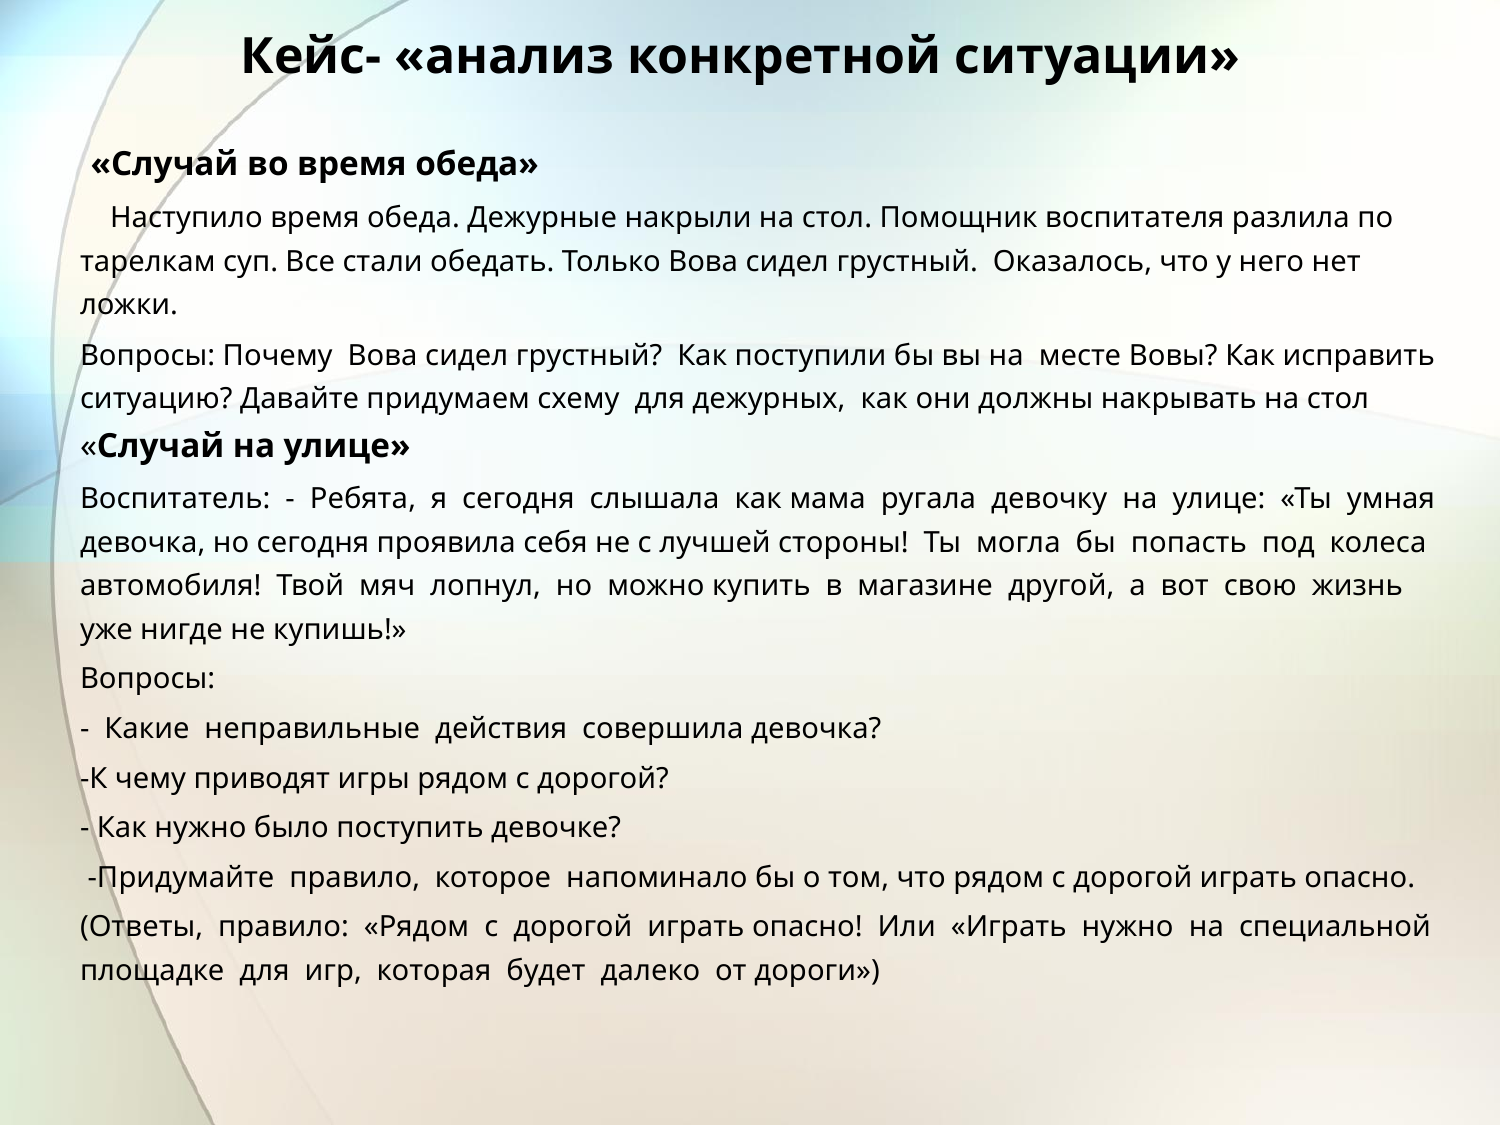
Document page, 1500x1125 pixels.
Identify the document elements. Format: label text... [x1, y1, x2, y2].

list «Случай во время обеда» Наступило время обеда. Дежурные накрыли на стол. Помощник воспитателя разлила по тарелкам суп. Все стали обедать. Только Вова сидел грустный. Оказалось, что у него нет ложки. Вопросы: Почему Вова сидел грустный? Как поступили бы вы на месте Вовы? Как исправить ситуацию? Давайте придумаем схему для дежурных, как они должны накрывать на стол «Случай на улице» Воспитатель: - Ребята, я сегодня слышала как мама ругала девочку на улице: «Ты умная девочка, но сегодня проявила себя не с лучшей стороны! Ты могла бы попасть под колеса автомобиля! Твой мяч лопнул, но можно купить в магазине другой, а вот свою жизнь уже нигде не купишь!» Вопросы: - Какие неправильные действия совершила девочка? -К чему приводят игры рядом с дорогой? - Как нужно было поступить девочке? -Придумайте правило, которое напоминало бы о том, что рядом с дорогой играть опасно. (Ответы, правило: «Рядом с дорогой играть опасно! Или «Играть нужно на специальной площадке для игр, которая будет далеко от дороги») [64, 113, 1459, 1083]
title Кейс- «анализ конкретной ситуации» [0, 19, 1495, 79]
picture [0, 0, 1500, 1125]
